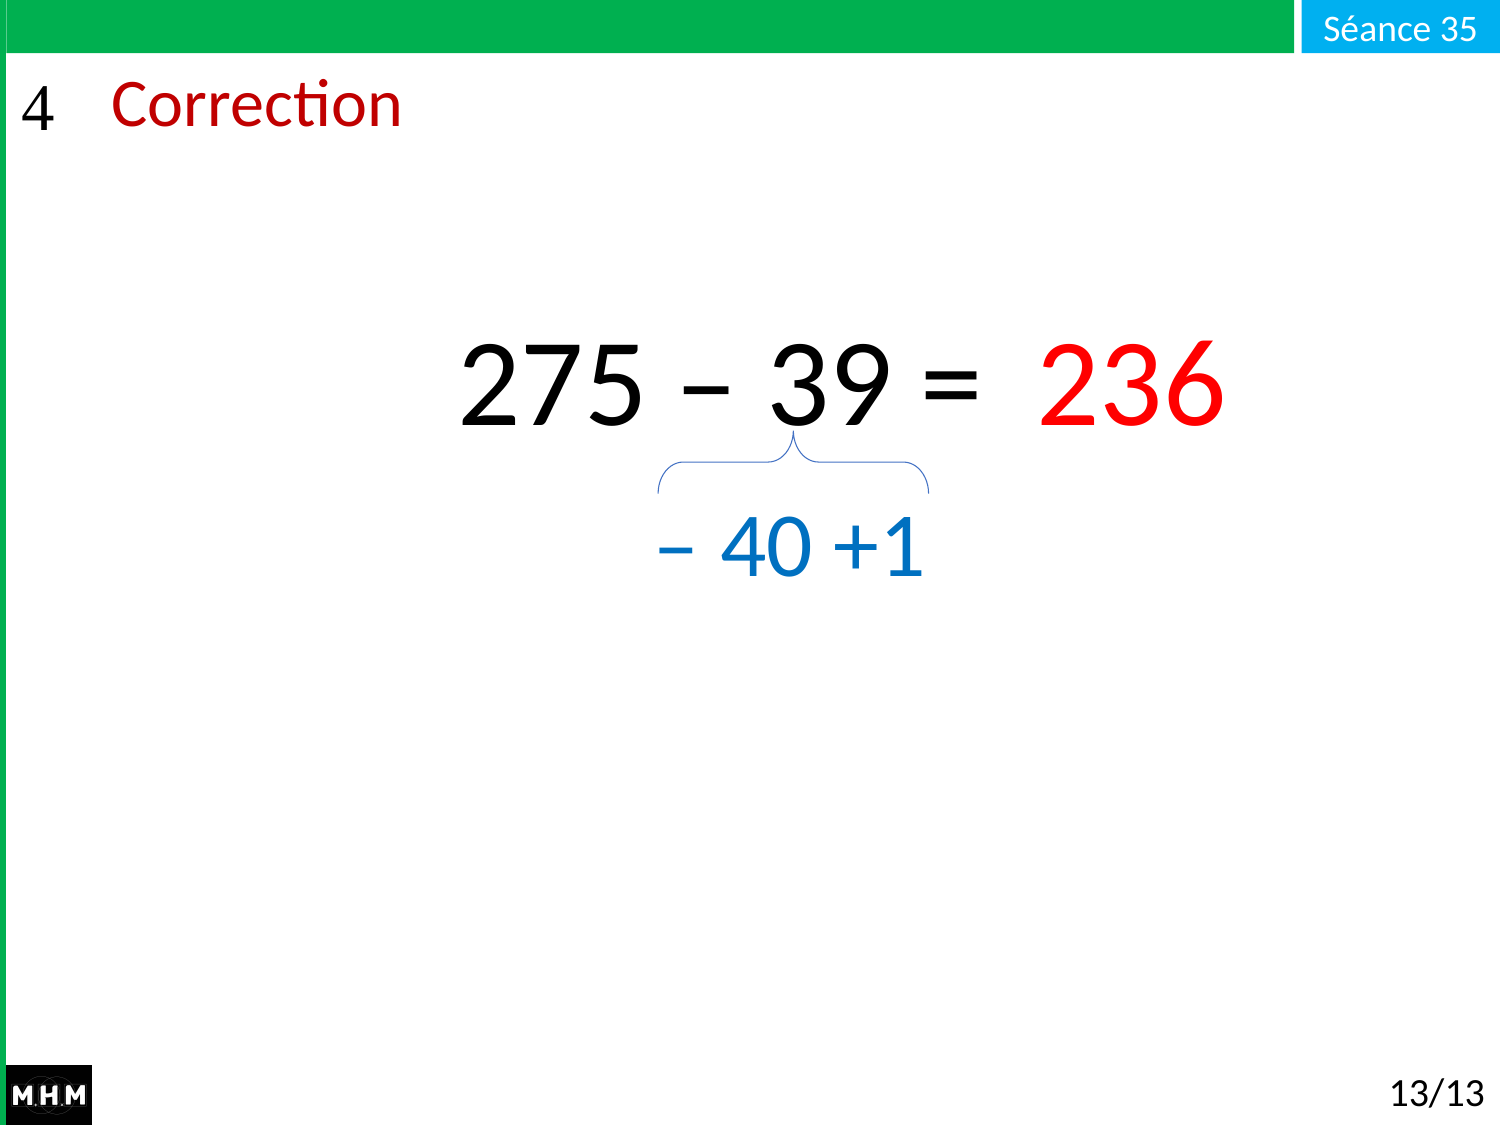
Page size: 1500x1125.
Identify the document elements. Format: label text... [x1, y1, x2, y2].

text_box 236 [1001, 292, 1262, 458]
text_box [657, 430, 930, 494]
title Correction [96, 60, 1391, 150]
text_box – 40 +1 [638, 476, 1439, 602]
list 13/13 [1373, 1064, 1500, 1125]
picture [6, 1065, 92, 1125]
text_box 275 – 39 = [442, 292, 1001, 458]
